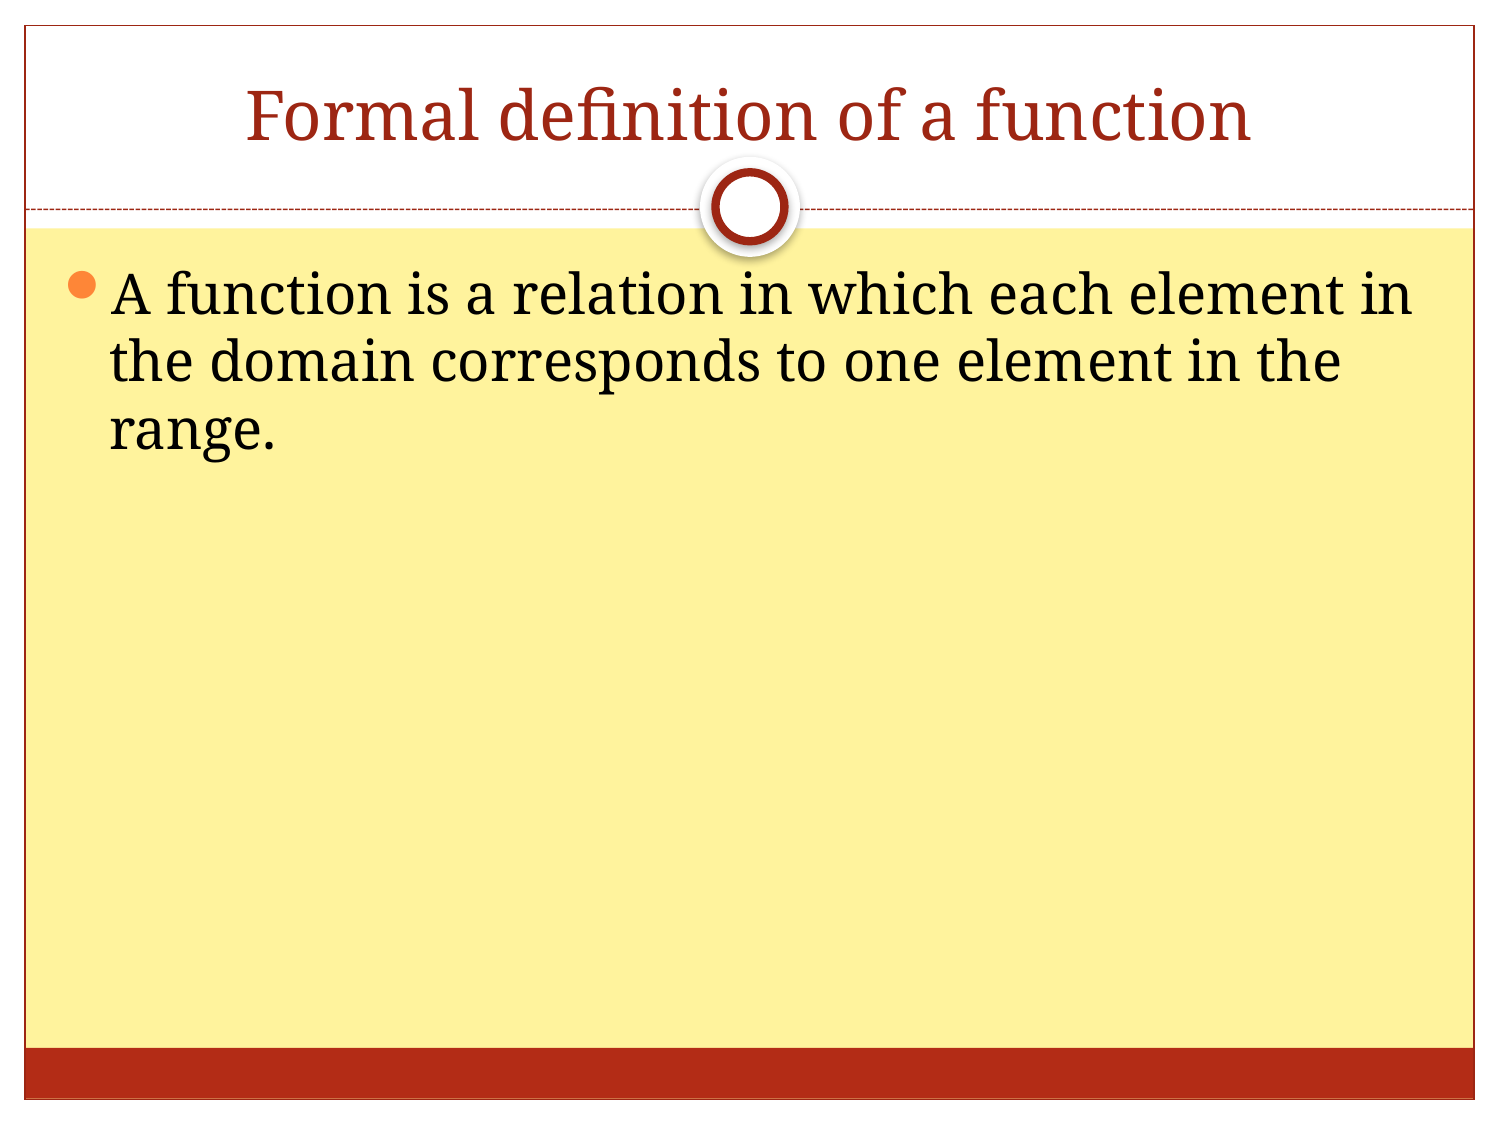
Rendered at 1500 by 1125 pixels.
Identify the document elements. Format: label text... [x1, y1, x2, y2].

list A function is a relation in which each element in the domain corresponds to one element in the range. [49, 250, 1445, 1001]
title Formal definition of a function [49, 37, 1450, 162]
